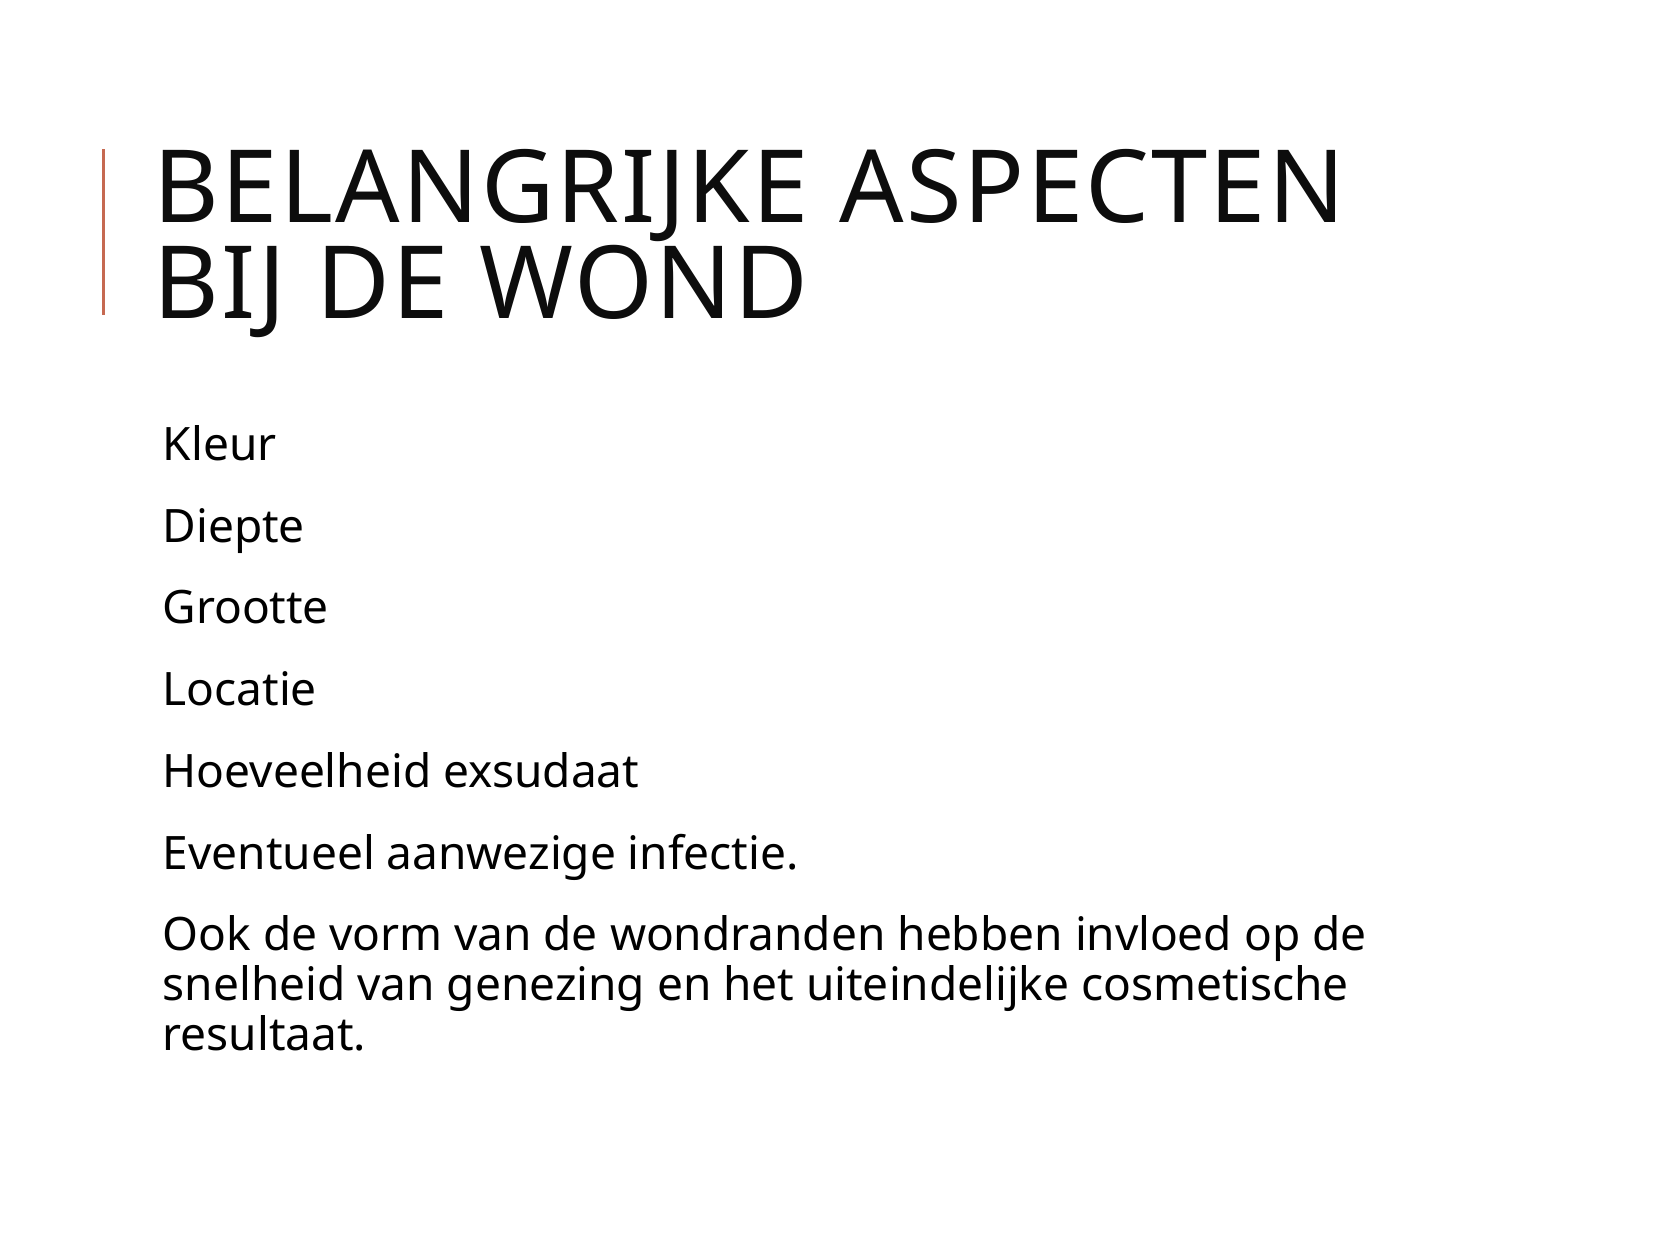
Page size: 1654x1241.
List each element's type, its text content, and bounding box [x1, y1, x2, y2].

list Kleur Diepte Grootte Locatie Hoeveelheid exsudaat Eventueel aanwezige infectie. Ook de vorm van de wondranden hebben invloed op de snelheid van genezing en het uiteindelijke cosmetische resultaat. [138, 413, 1458, 1141]
title BELANGRIJKE ASPECTEN BIJ DE WOND [138, 105, 1458, 377]
